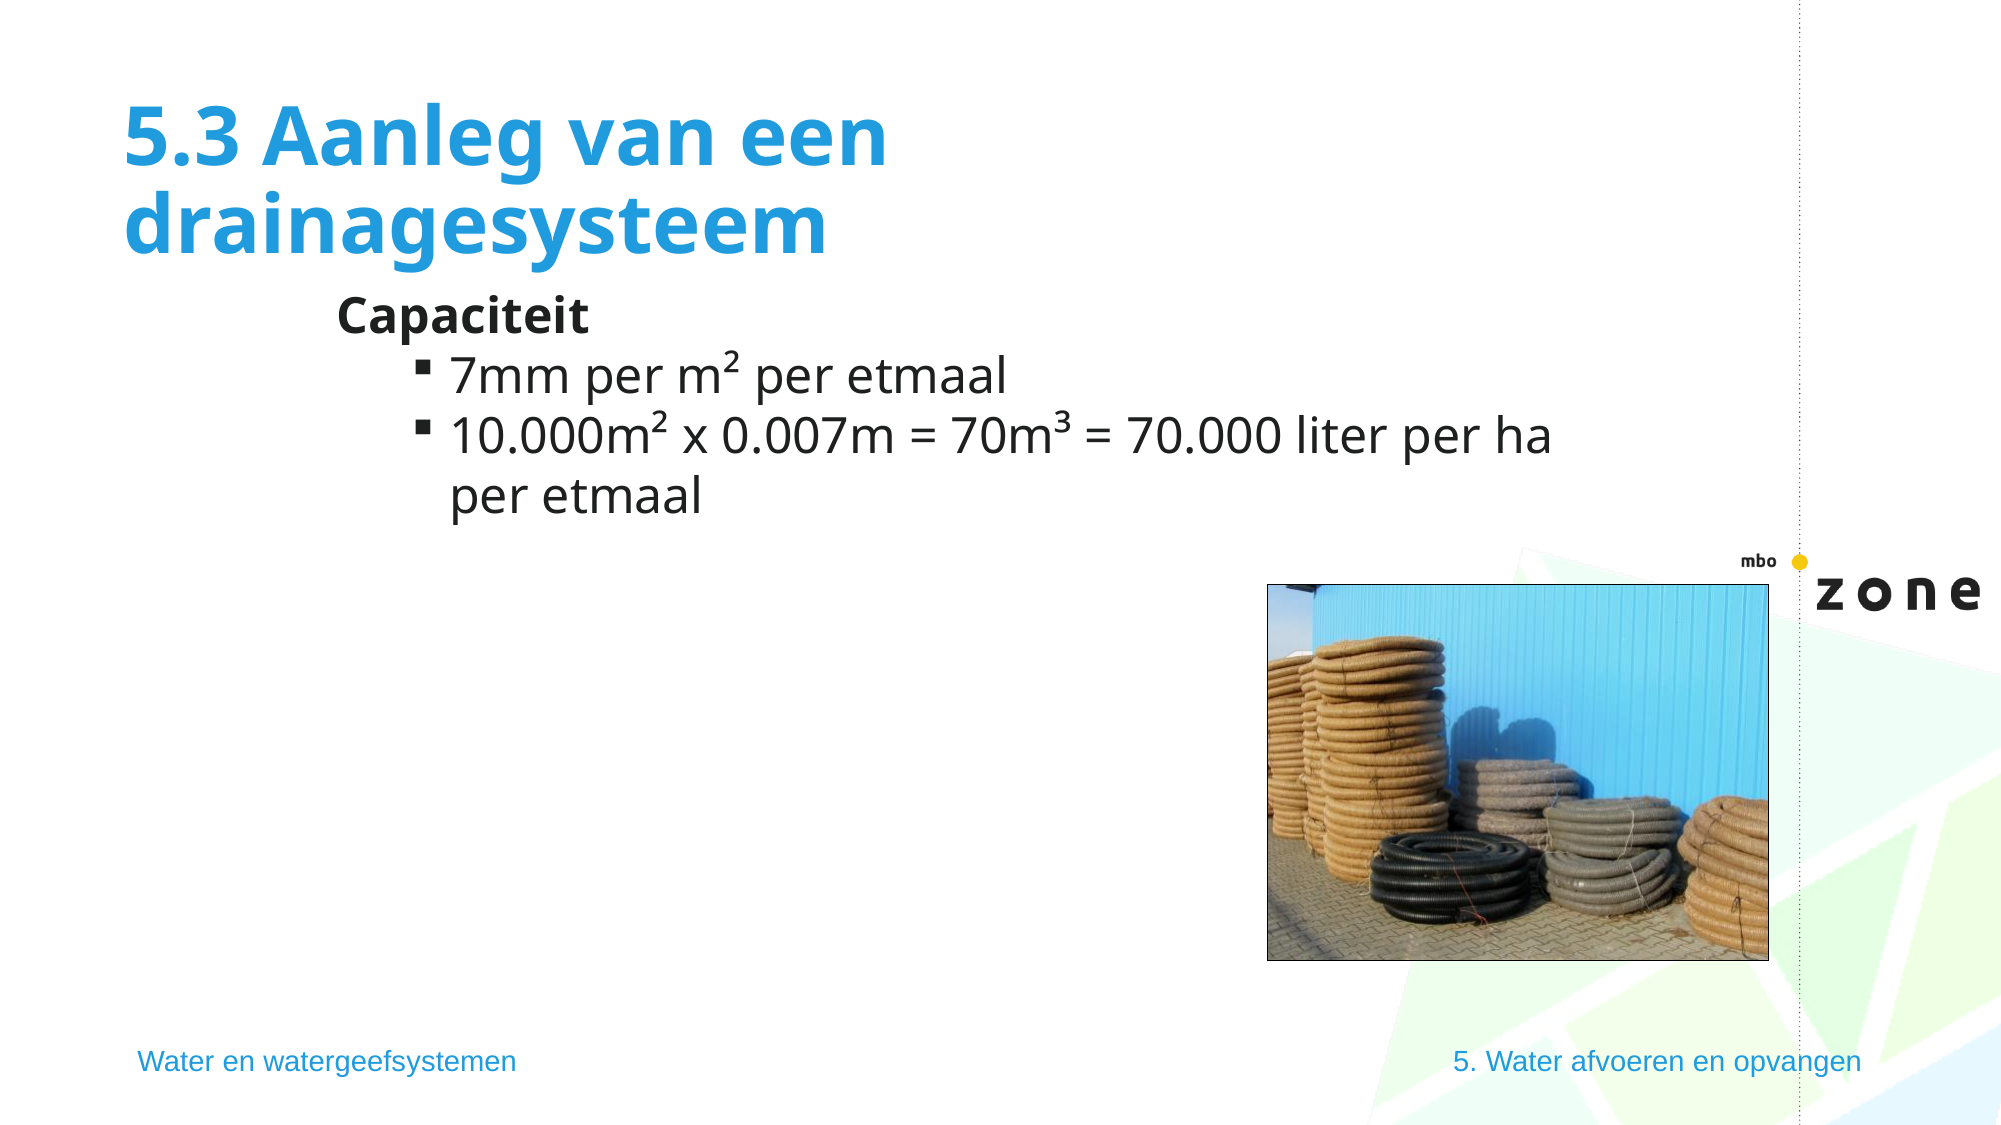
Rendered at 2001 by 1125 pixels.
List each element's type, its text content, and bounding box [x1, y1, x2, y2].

list Water en watergeefsystemen [137, 1042, 639, 1103]
title 5.3 Aanleg van een drainagesysteem [124, 94, 1607, 272]
list 5. Water afvoeren en opvangen [1334, 1042, 1863, 1103]
picture [1267, 0, 2001, 1125]
list Capaciteit 7mm per m² per etmaal 10.000m² x 0.007m = 70m³ = 70.000 liter per ha per etmaal [336, 283, 1607, 998]
